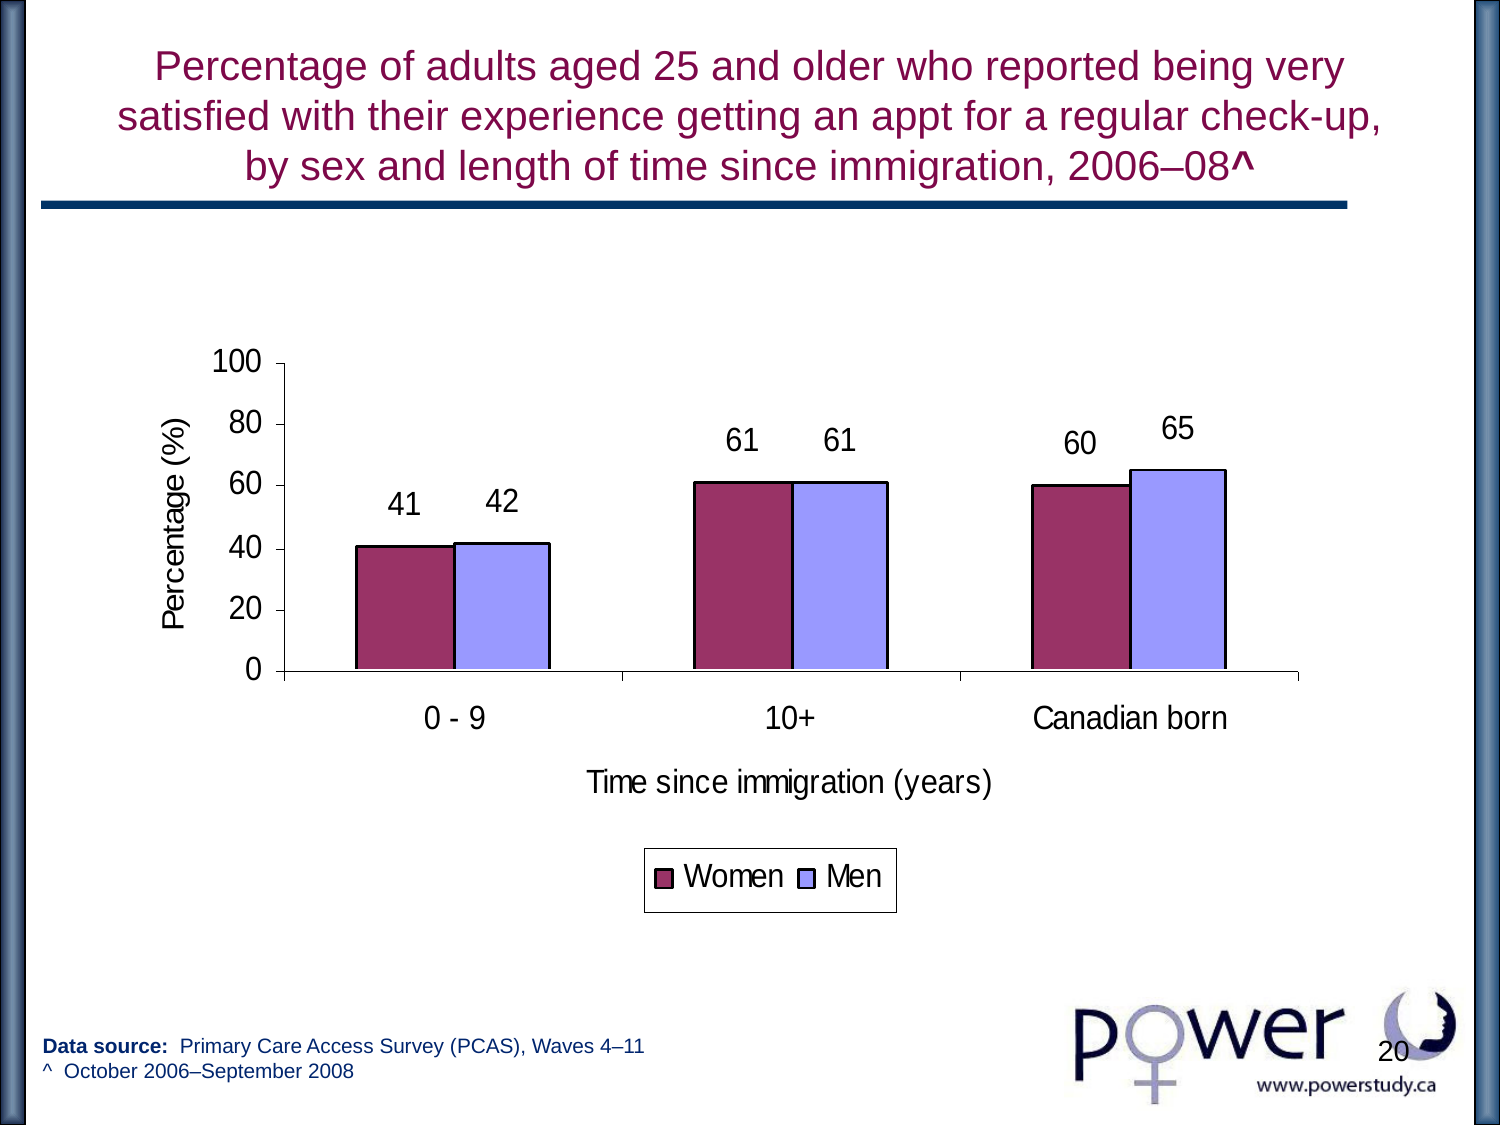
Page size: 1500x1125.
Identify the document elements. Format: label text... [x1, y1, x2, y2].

picture [1064, 979, 1466, 1111]
text_box Data source: Primary Care Access Survey (PCAS), Waves 4–11 ^ October 2006–September 2008 [27, 1024, 1084, 1090]
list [99, 286, 1405, 947]
title Percentage of adults aged 25 and older who reported being very satisfied with their experience getting an appt for a regular check-up, by sex and length of time since immigration, 2006–08^ [74, 44, 1426, 233]
slide_number 20 [1074, 1024, 1426, 1103]
